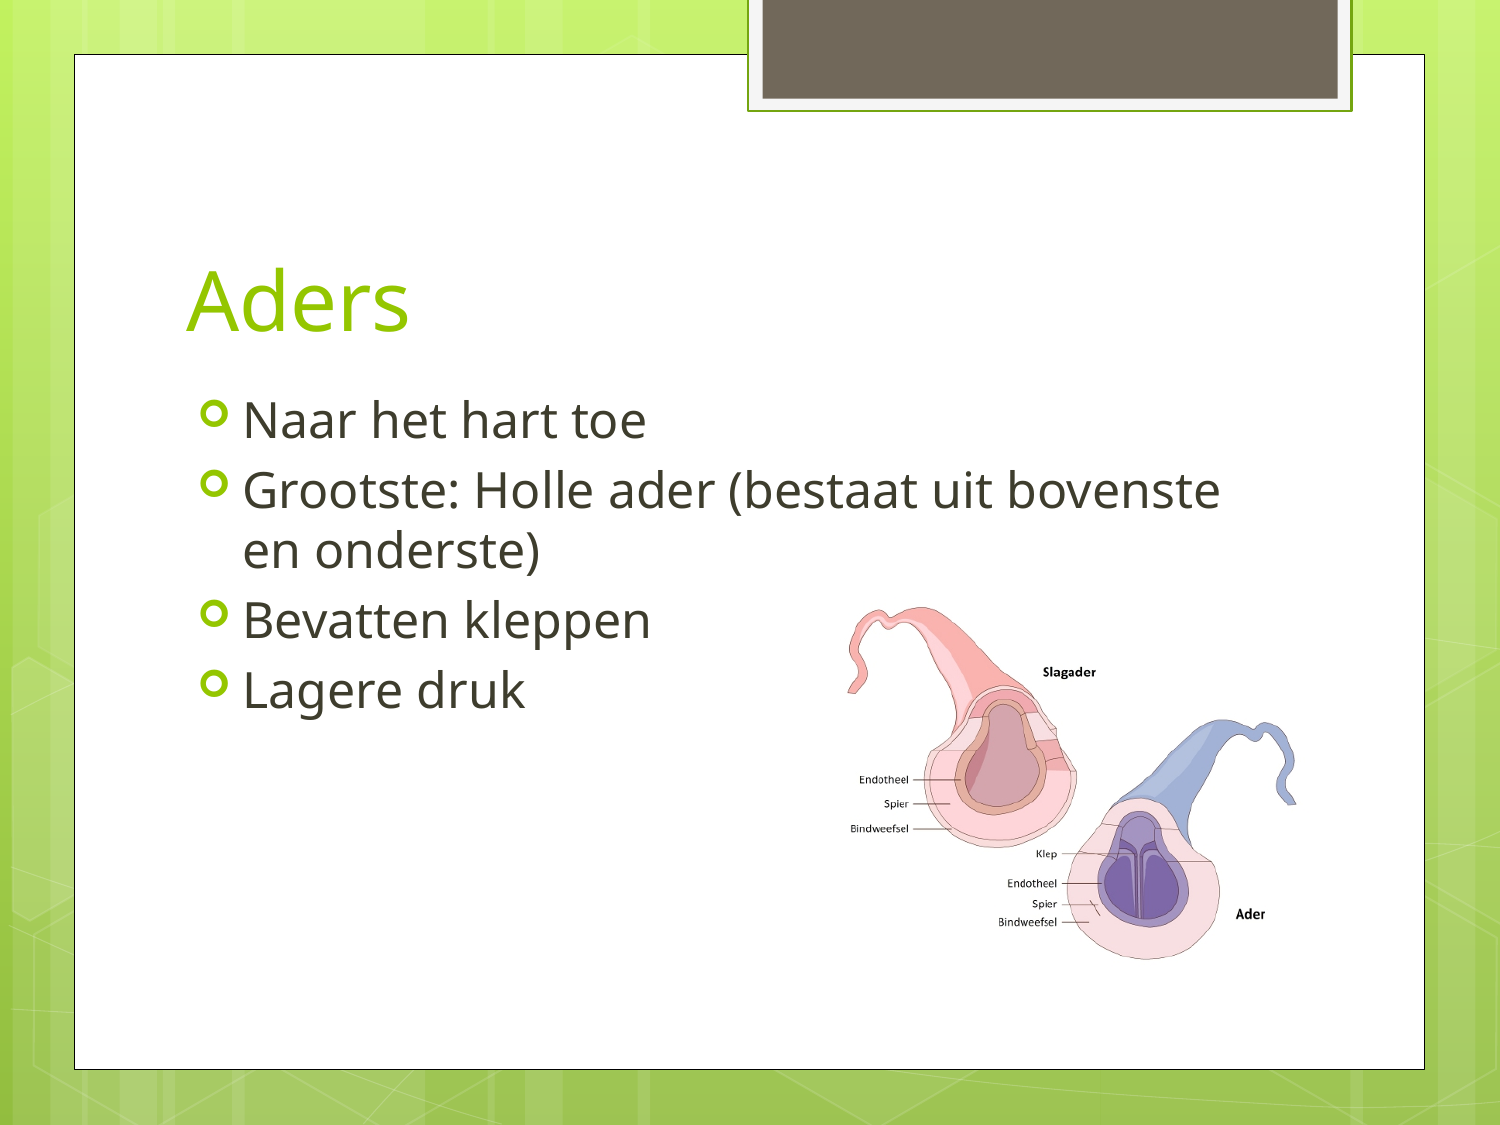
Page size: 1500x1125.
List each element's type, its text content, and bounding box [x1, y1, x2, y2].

picture [832, 597, 1313, 982]
list Naar het hart toe Grootste: Holle ader (bestaat uit bovenste en onderste) Bevatten kleppen Lagere druk [171, 381, 1283, 957]
title Aders [171, 168, 1324, 357]
